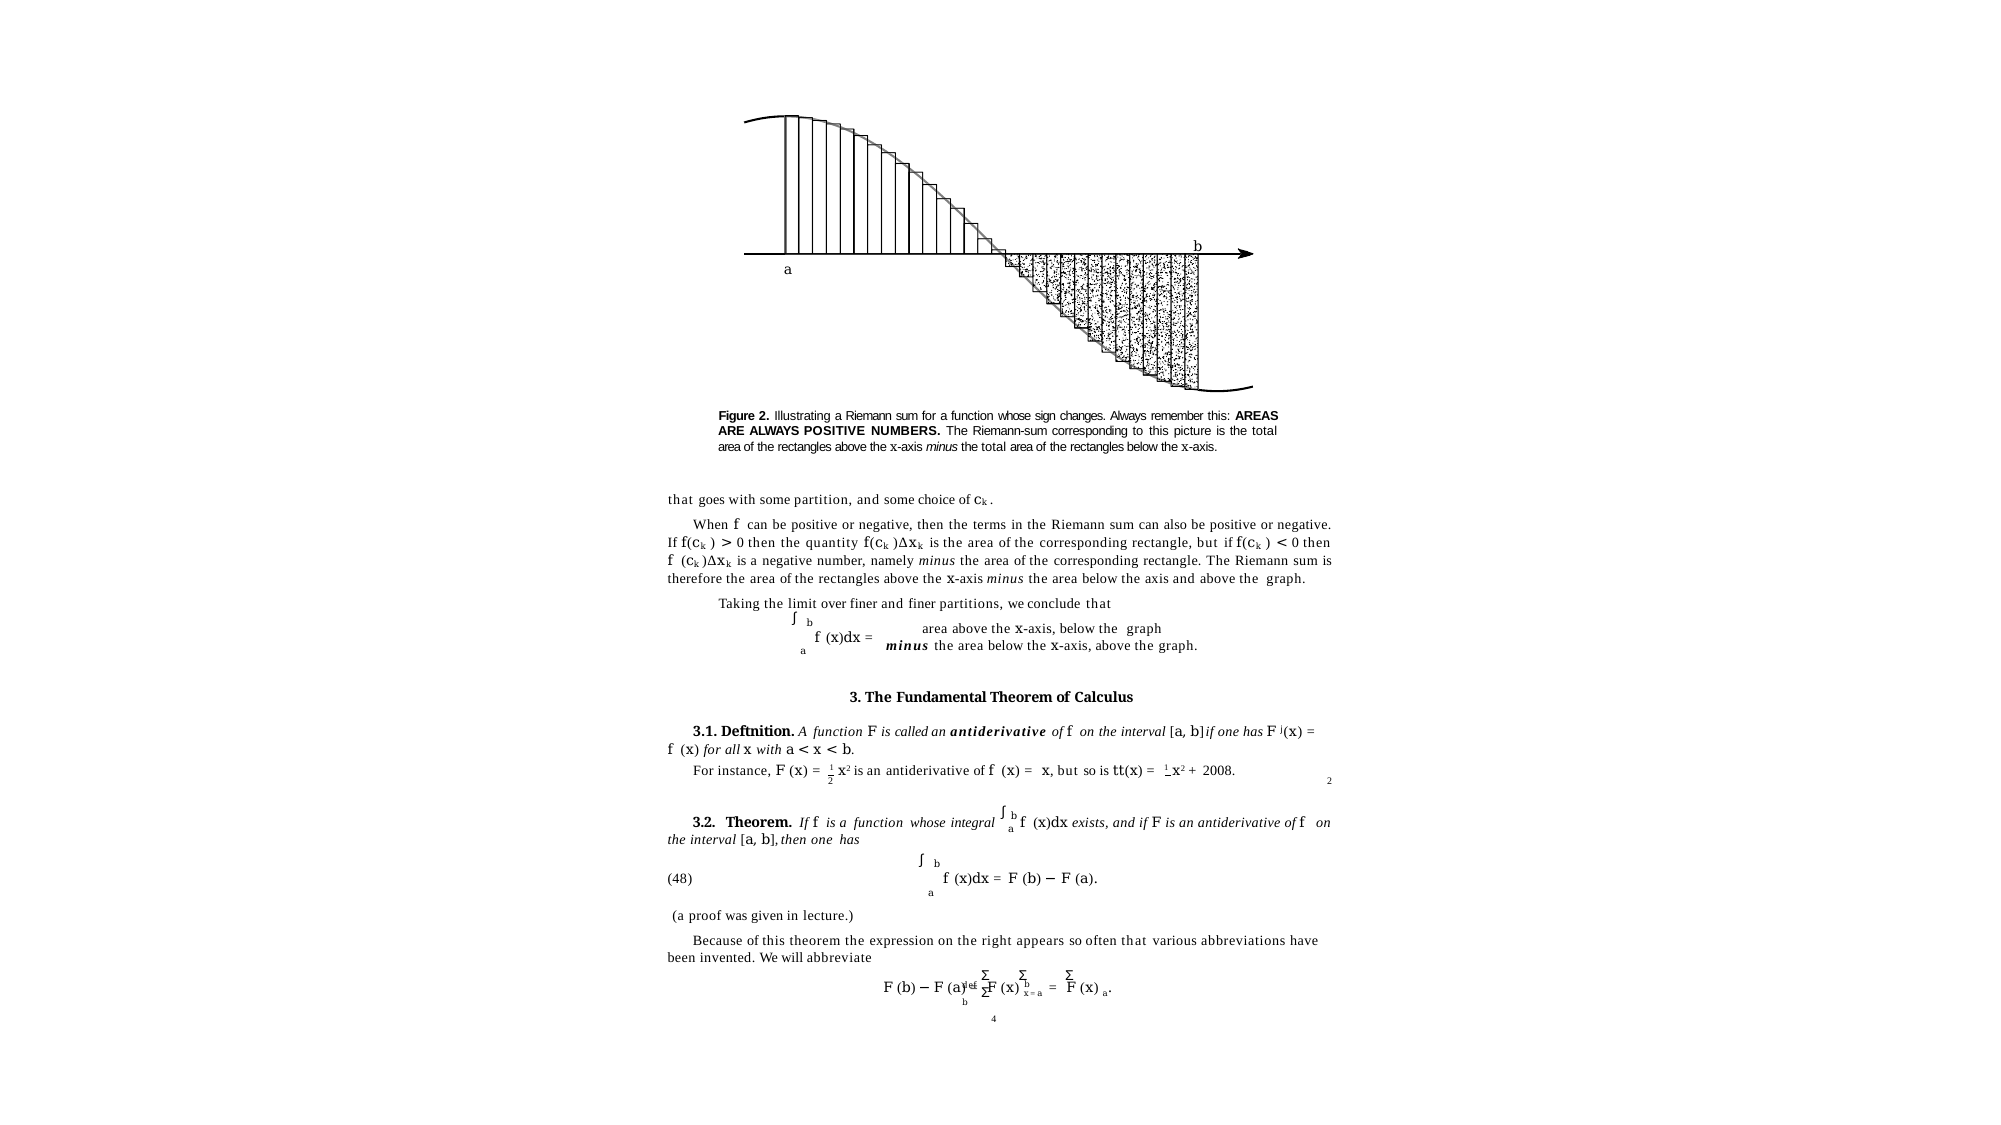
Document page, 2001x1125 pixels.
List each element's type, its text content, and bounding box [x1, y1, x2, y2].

text_box Figure 2. Illustrating a Riemann sum for a function whose sign changes. Always remember this: AREAS ARE ALWAYS POSITIVE NUMBERS. The Riemann-sum corresponding to this picture is the total area of the rectangles above the x-axis minus the total area of the rectangles below the x-axis. that goes with some partition, and some choice of ck . When f can be positive or negative, then the terms in the Riemann sum can also be positive or negative. If f(ck ) > 0 then the quantity f(ck )∆xk is the area of the corresponding rectangle, but if f(ck ) < 0 then f (ck )∆xk is a negative number, namely minus the area of the corresponding rectangle. The Riemann sum is therefore the area of the rectangles above the x-axis minus the area below the axis and above the graph. Taking the limit over finer and finer partitions, we conclude that [666, 406, 1337, 611]
text_box 4 [988, 1013, 1012, 1025]
text_box (48) f (x)dx = F (b) − F (a). a (a proof was given in lecture.) Because of this theorem the expression on the right appears so often that various abbreviations have been invented. We will abbreviate [666, 868, 1334, 965]
text_box a [1006, 831, 1016, 835]
text_box ∫ [918, 848, 929, 868]
text_box the interval [a, b], then one has [666, 829, 860, 848]
text_box ∫ [1000, 800, 1010, 811]
text_box Σ Σ Σ Σ [979, 964, 1108, 972]
text_box [784, 115, 1199, 390]
text_box 3. The Fundamental Theorem of Calculus 3.1. Deftnition. A function F is called an antiderivative of f on the interval [a, b] if one has F j(x) = f (x) for all x with a < x < b. For instance, F (x) = 1 x2 is an antiderivative of f (x) = x, but so is tt(x) = 1 x2 + 2008. 2 2 [666, 687, 1334, 787]
text_box a [782, 258, 793, 277]
text_box [1199, 386, 1253, 392]
text_box [744, 116, 784, 123]
text_box b [1191, 235, 1201, 255]
text_box 3.2. Theorem. If f is a function whose integral f (x)dx exists, and if F is an antiderivative of f on [691, 811, 1334, 831]
text_box b [932, 856, 941, 868]
text_box f (x)dx = [813, 626, 874, 645]
text_box area above the x-axis, below the graph minus the area below the x-axis, above the graph. [882, 617, 1202, 654]
text_box F (b) − F (a) = F (x) x=a = F (x) a. [881, 975, 1118, 999]
text_box b [805, 614, 814, 629]
text_box [1237, 248, 1254, 259]
text_box def b b [960, 999, 1113, 1010]
text_box a [798, 643, 808, 657]
text_box ∫ [790, 607, 802, 626]
